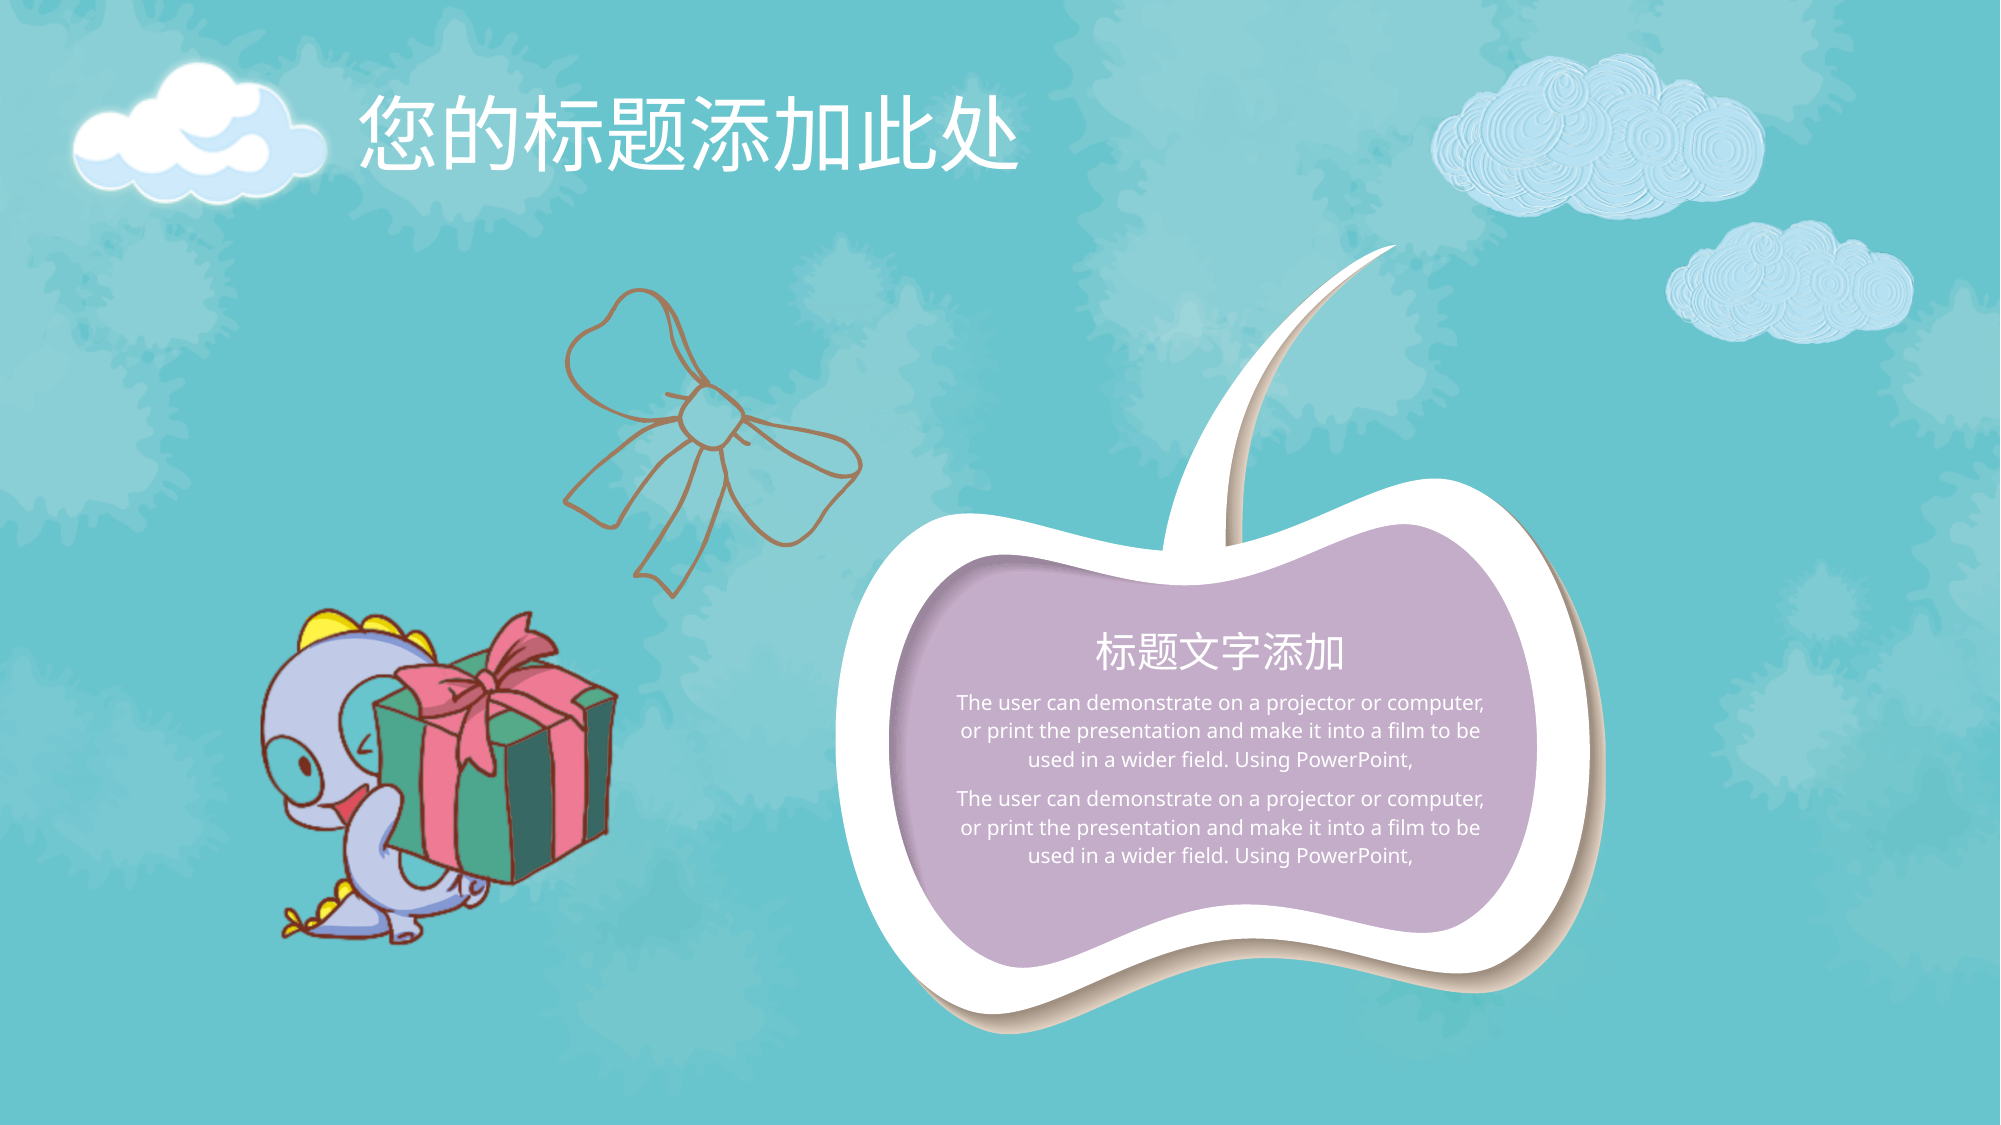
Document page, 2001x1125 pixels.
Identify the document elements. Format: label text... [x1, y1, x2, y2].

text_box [930, 608, 1511, 877]
picture [0, 0, 2000, 1125]
text_box 您的标题添加此处 [341, 74, 1038, 190]
